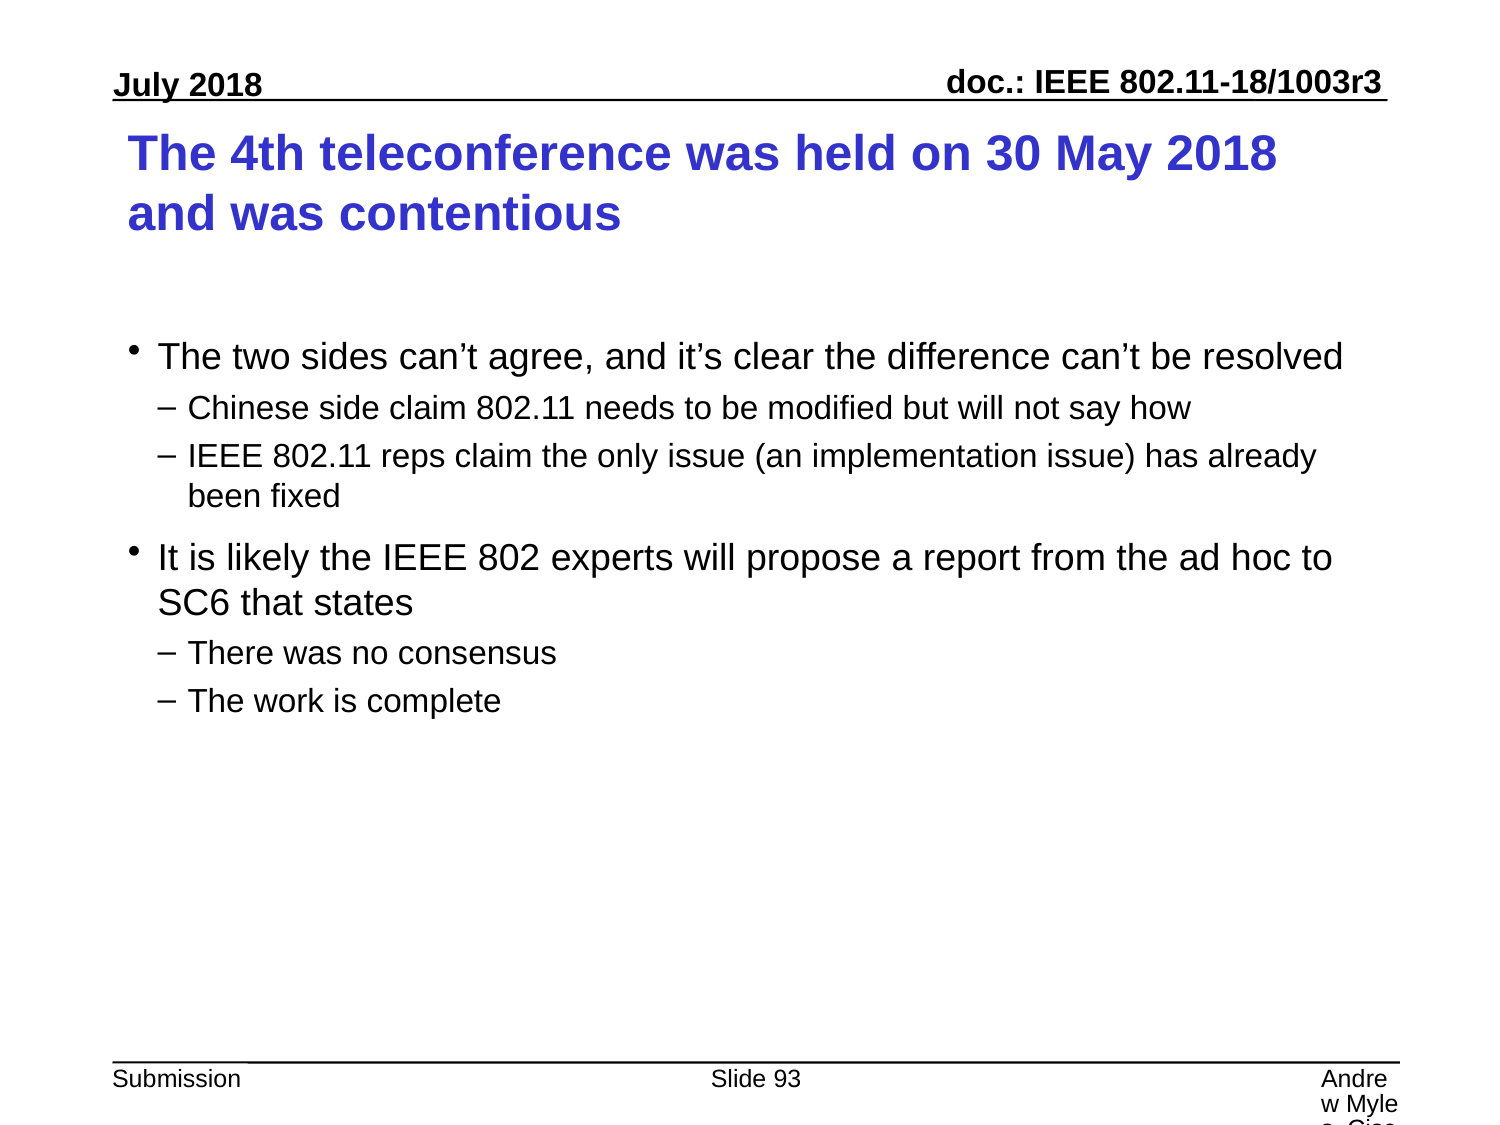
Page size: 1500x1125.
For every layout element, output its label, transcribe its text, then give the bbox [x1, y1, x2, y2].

title The 4th teleconference was held on 30 May 2018 and was contentious [112, 112, 1388, 288]
footer Andrew Myles, Cisco [1320, 1061, 1402, 1093]
slide_number Slide 93 [709, 1061, 803, 1093]
list The two sides can’t agree, and it’s clear the difference can’t be resolved Chinese side claim 802.11 needs to be modified but will not say how IEEE 802.11 reps claim the only issue (an implementation issue) has already been fixed It is likely the IEEE 802 experts will propose a report from the ad hoc to SC6 that states There was no consensus The work is complete [112, 324, 1388, 1000]
